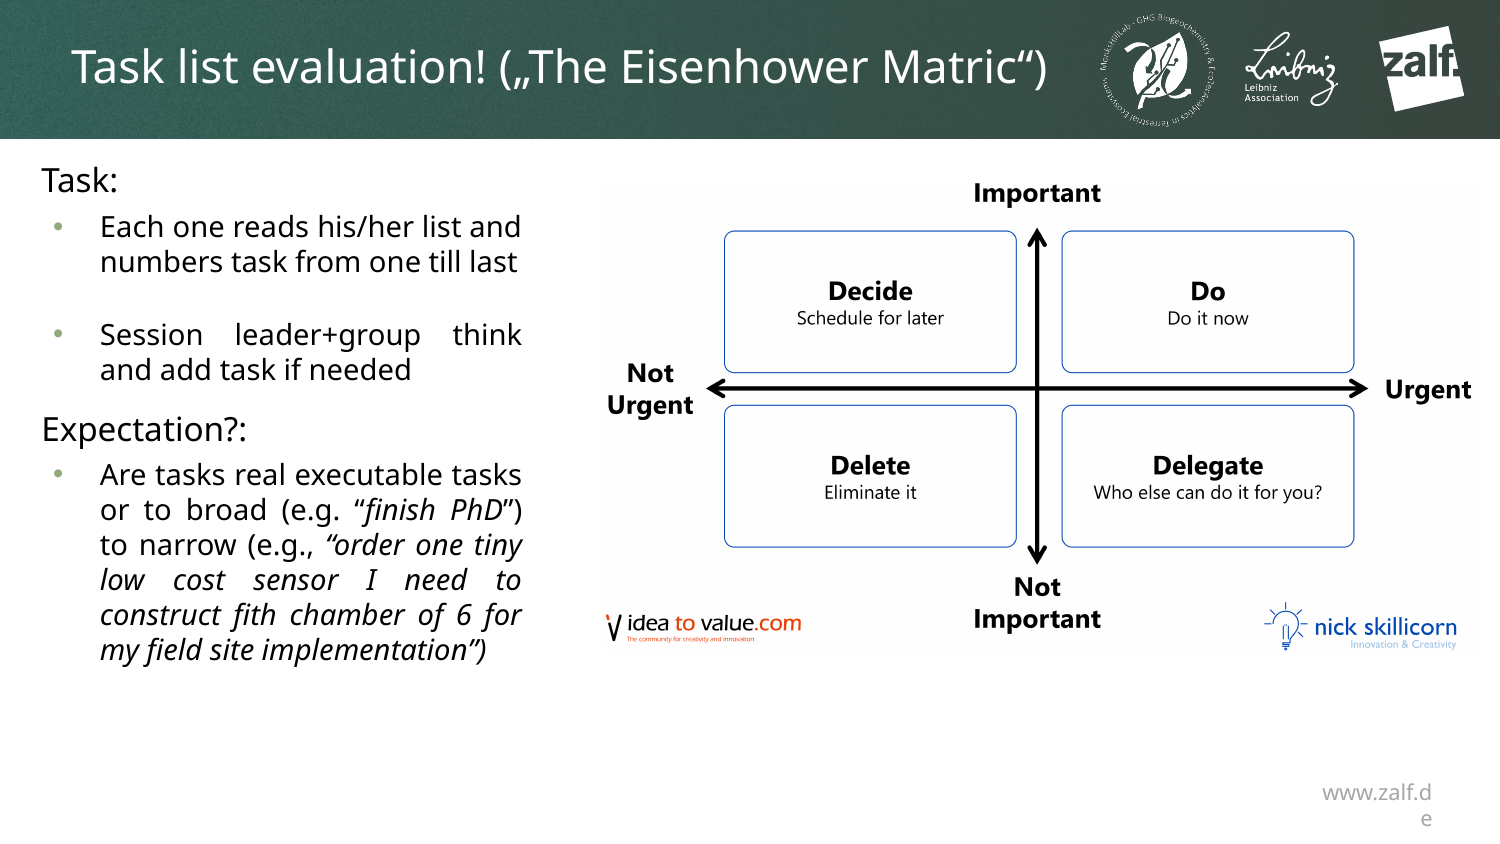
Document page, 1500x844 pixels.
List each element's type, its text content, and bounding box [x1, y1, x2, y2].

list Task: [41, 158, 1001, 231]
picture [0, 0, 1500, 139]
list Are tasks real executable tasks or to broad (e.g. “finish PhD”) to narrow (e.g., “order one tiny low cost sensor I need to construct fith chamber of 6 for my field site implementation”) [53, 456, 538, 529]
list Each one reads his/her list and numbers task from one till last Session leader+group think and add task if needed [53, 208, 538, 281]
picture [602, 180, 1480, 652]
list Expectation?: [41, 408, 596, 481]
list Task list evaluation! („The Eisenhower Matric“) [71, 47, 1094, 94]
